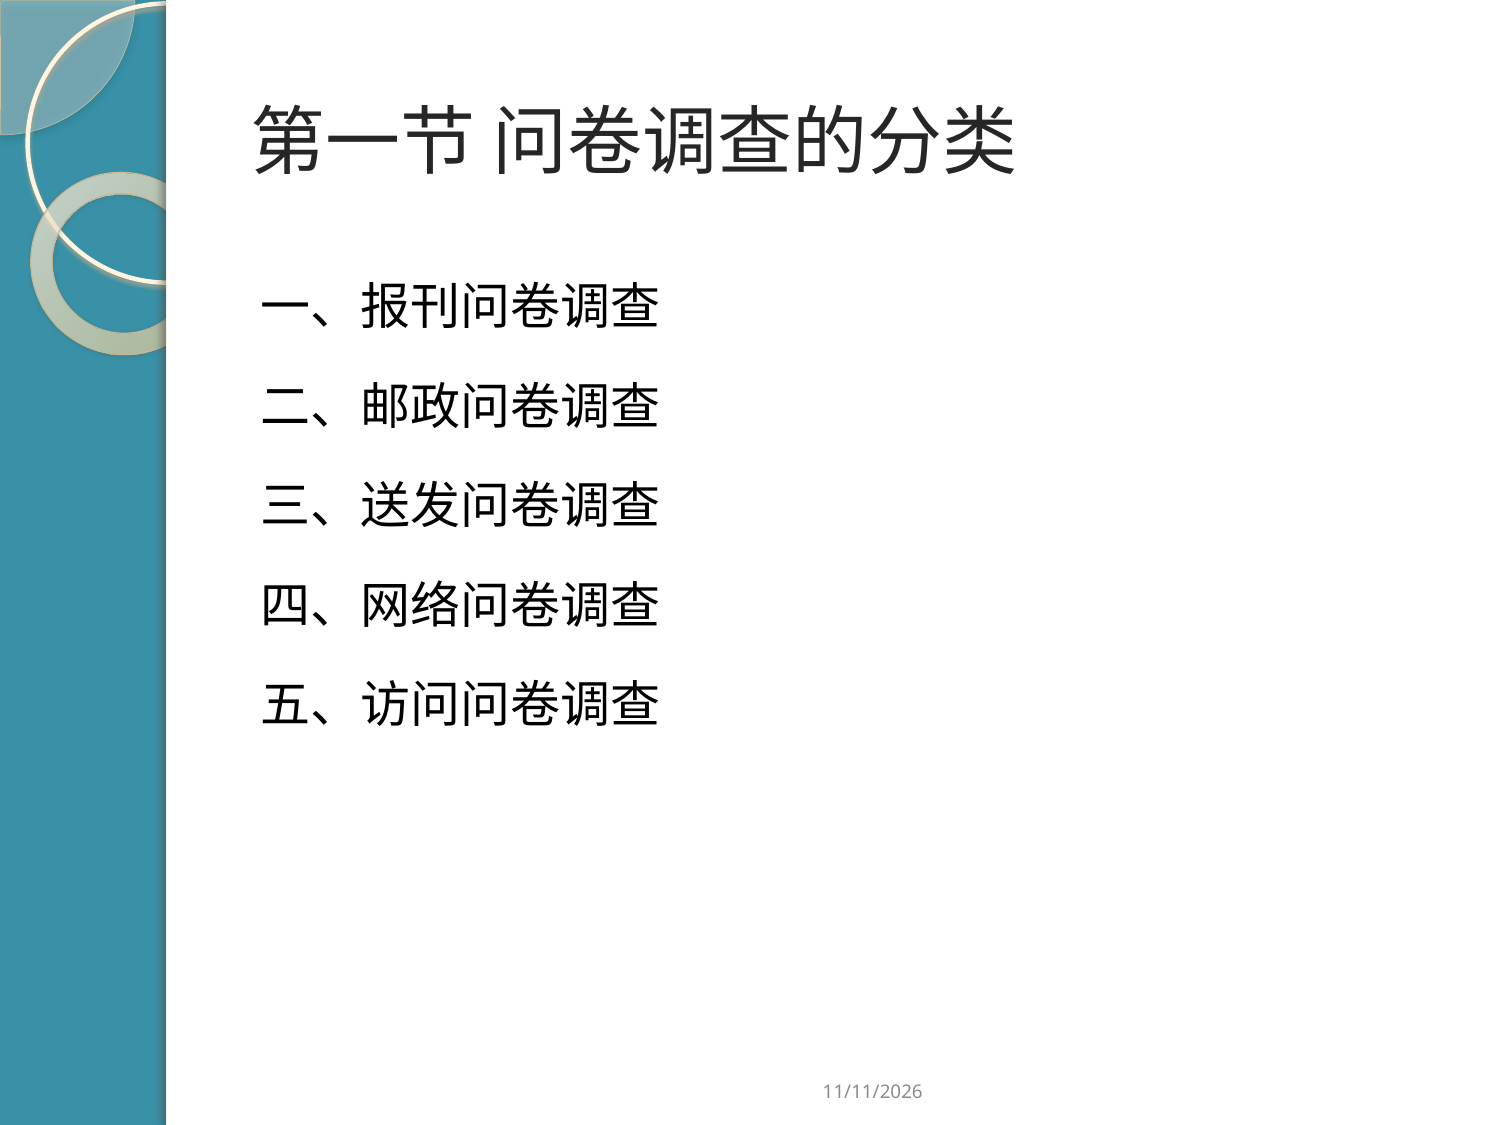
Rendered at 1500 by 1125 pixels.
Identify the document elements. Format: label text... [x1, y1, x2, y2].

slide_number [587, 1034, 938, 1113]
title 第一节 问卷调查的分类 [235, 86, 1466, 233]
list 一、报刊问卷调查 二、邮政问卷调查 三、送发问卷调查 四、网络问卷调查 五、访问问卷调查 [235, 237, 1466, 1025]
